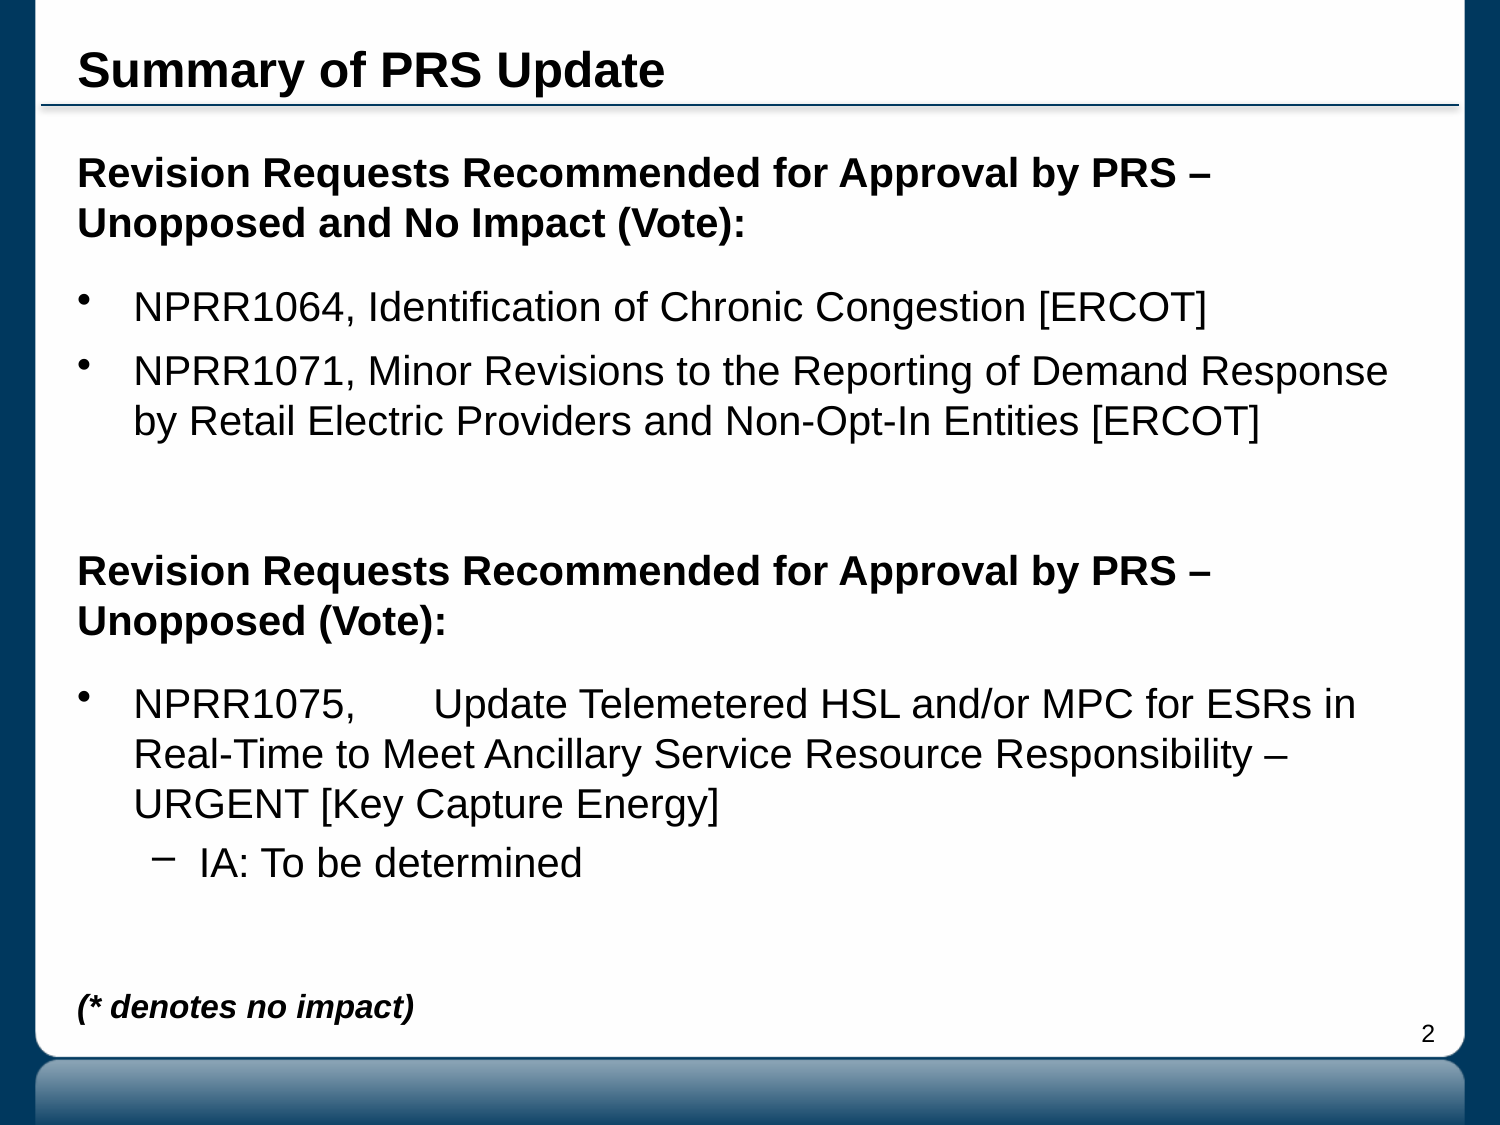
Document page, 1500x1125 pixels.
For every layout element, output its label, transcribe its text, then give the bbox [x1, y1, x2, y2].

picture [35, 0, 1465, 1125]
title Summary of PRS Update [62, 29, 1450, 106]
text_box Revision Requests Recommended for Approval by PRS – Unopposed and No Impact (Vote): NPRR1064, Identification of Chronic Congestion [ERCOT] NPRR1071, Minor Revisions to the Reporting of Demand Response by Retail Electric Providers and Non-Opt-In Entities [ERCOT] Revision Requests Recommended for Approval by PRS – Unopposed (Vote): NPRR1075, Update Telemetered HSL and/or MPC for ESRs in Real-Time to Meet Ancillary Service Resource Responsibility – URGENT [Key Capture Energy] IA: To be determined (* denotes no impact) [62, 138, 1450, 1049]
